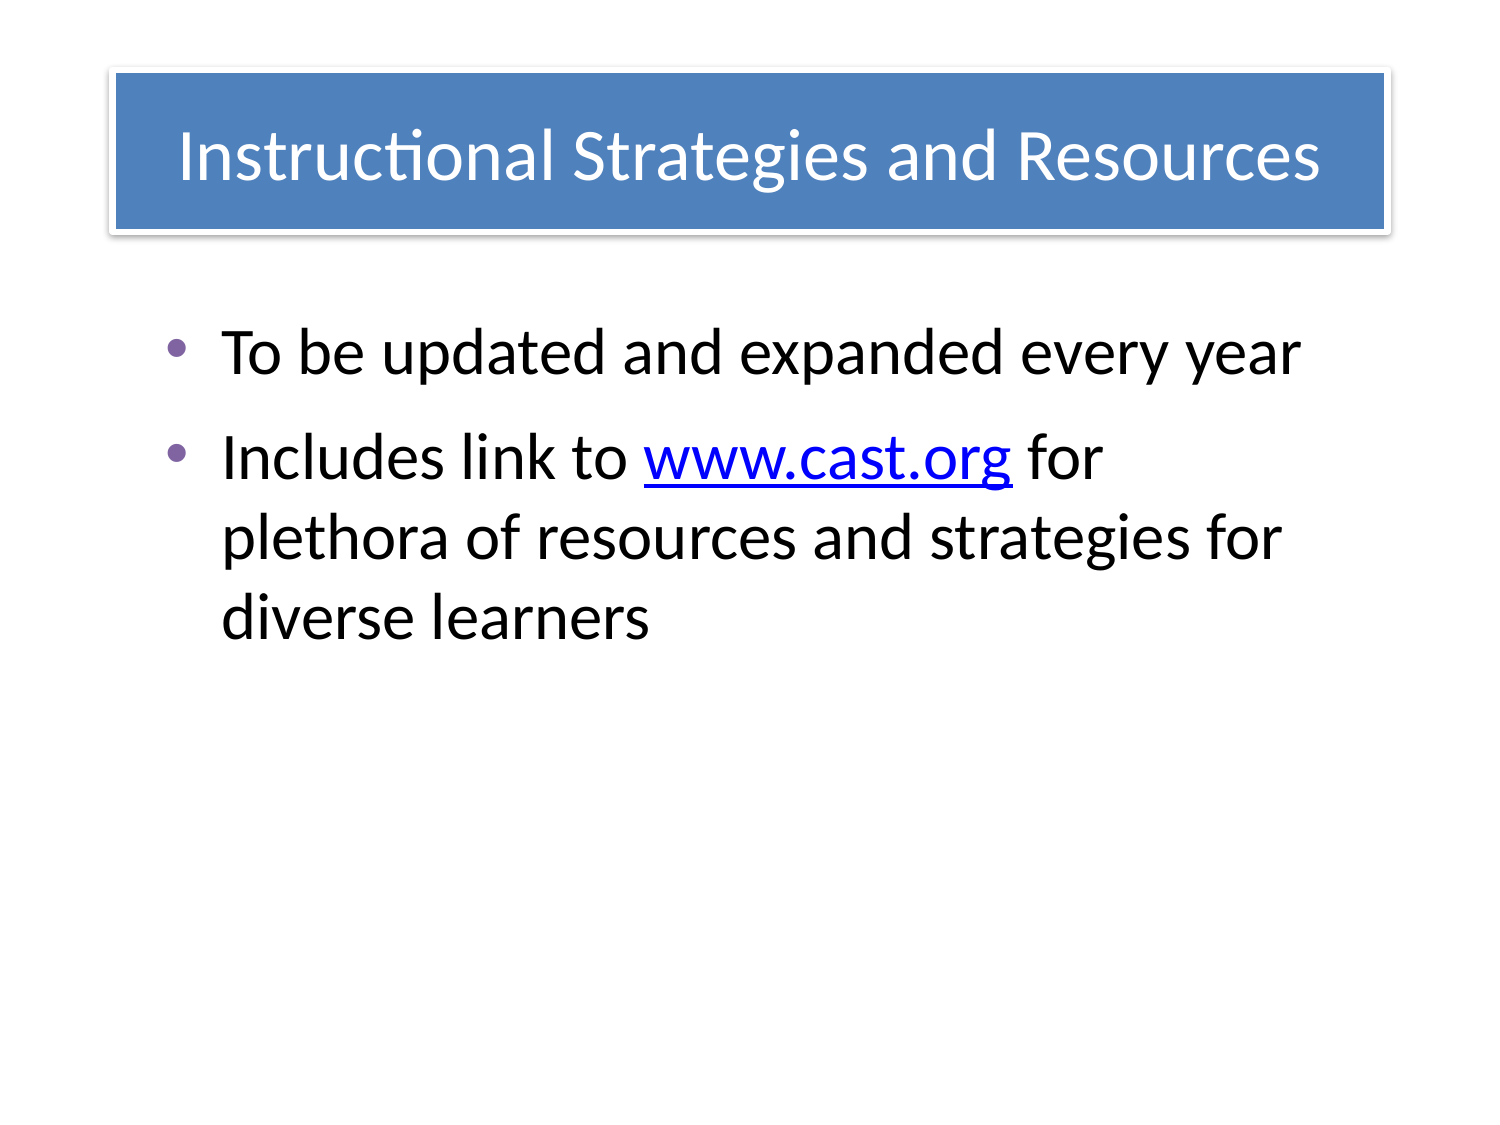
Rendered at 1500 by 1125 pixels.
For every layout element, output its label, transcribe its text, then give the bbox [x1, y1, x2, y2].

text_box Instructional Strategies and Resources [109, 67, 1391, 235]
list To be updated and expanded every year Includes link to www.cast.org for plethora of resources and strategies for diverse learners [150, 299, 1350, 1045]
